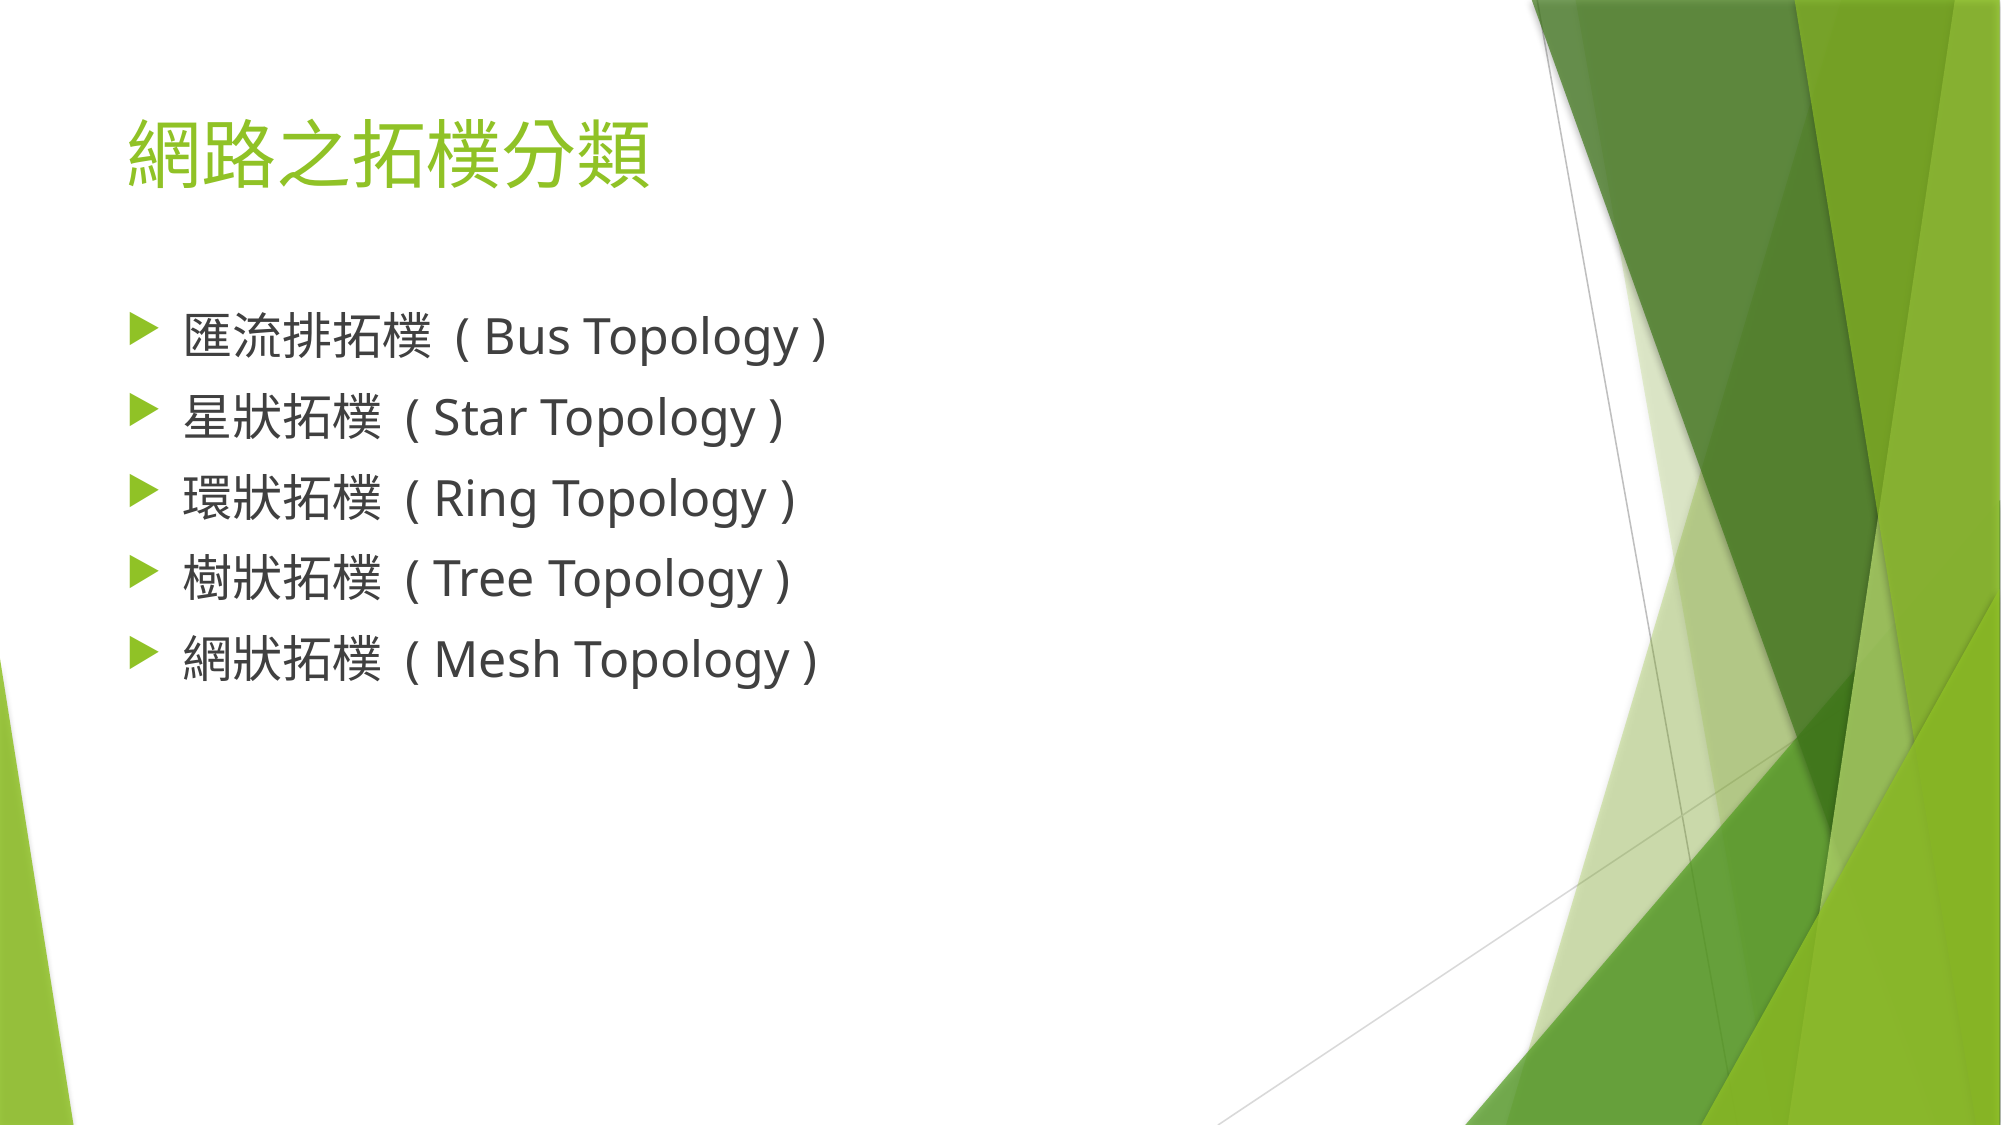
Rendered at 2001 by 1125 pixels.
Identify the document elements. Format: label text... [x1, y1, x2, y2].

title 網路之拓樸分類 [111, 99, 1522, 296]
list 匯流排拓樸 ( Bus Topology ) 星狀拓樸 ( Star Topology ) 環狀拓樸 ( Ring Topology ) 樹狀拓樸 ( Tree Topology ) 網狀拓樸 ( Mesh Topology ) [111, 296, 1522, 992]
